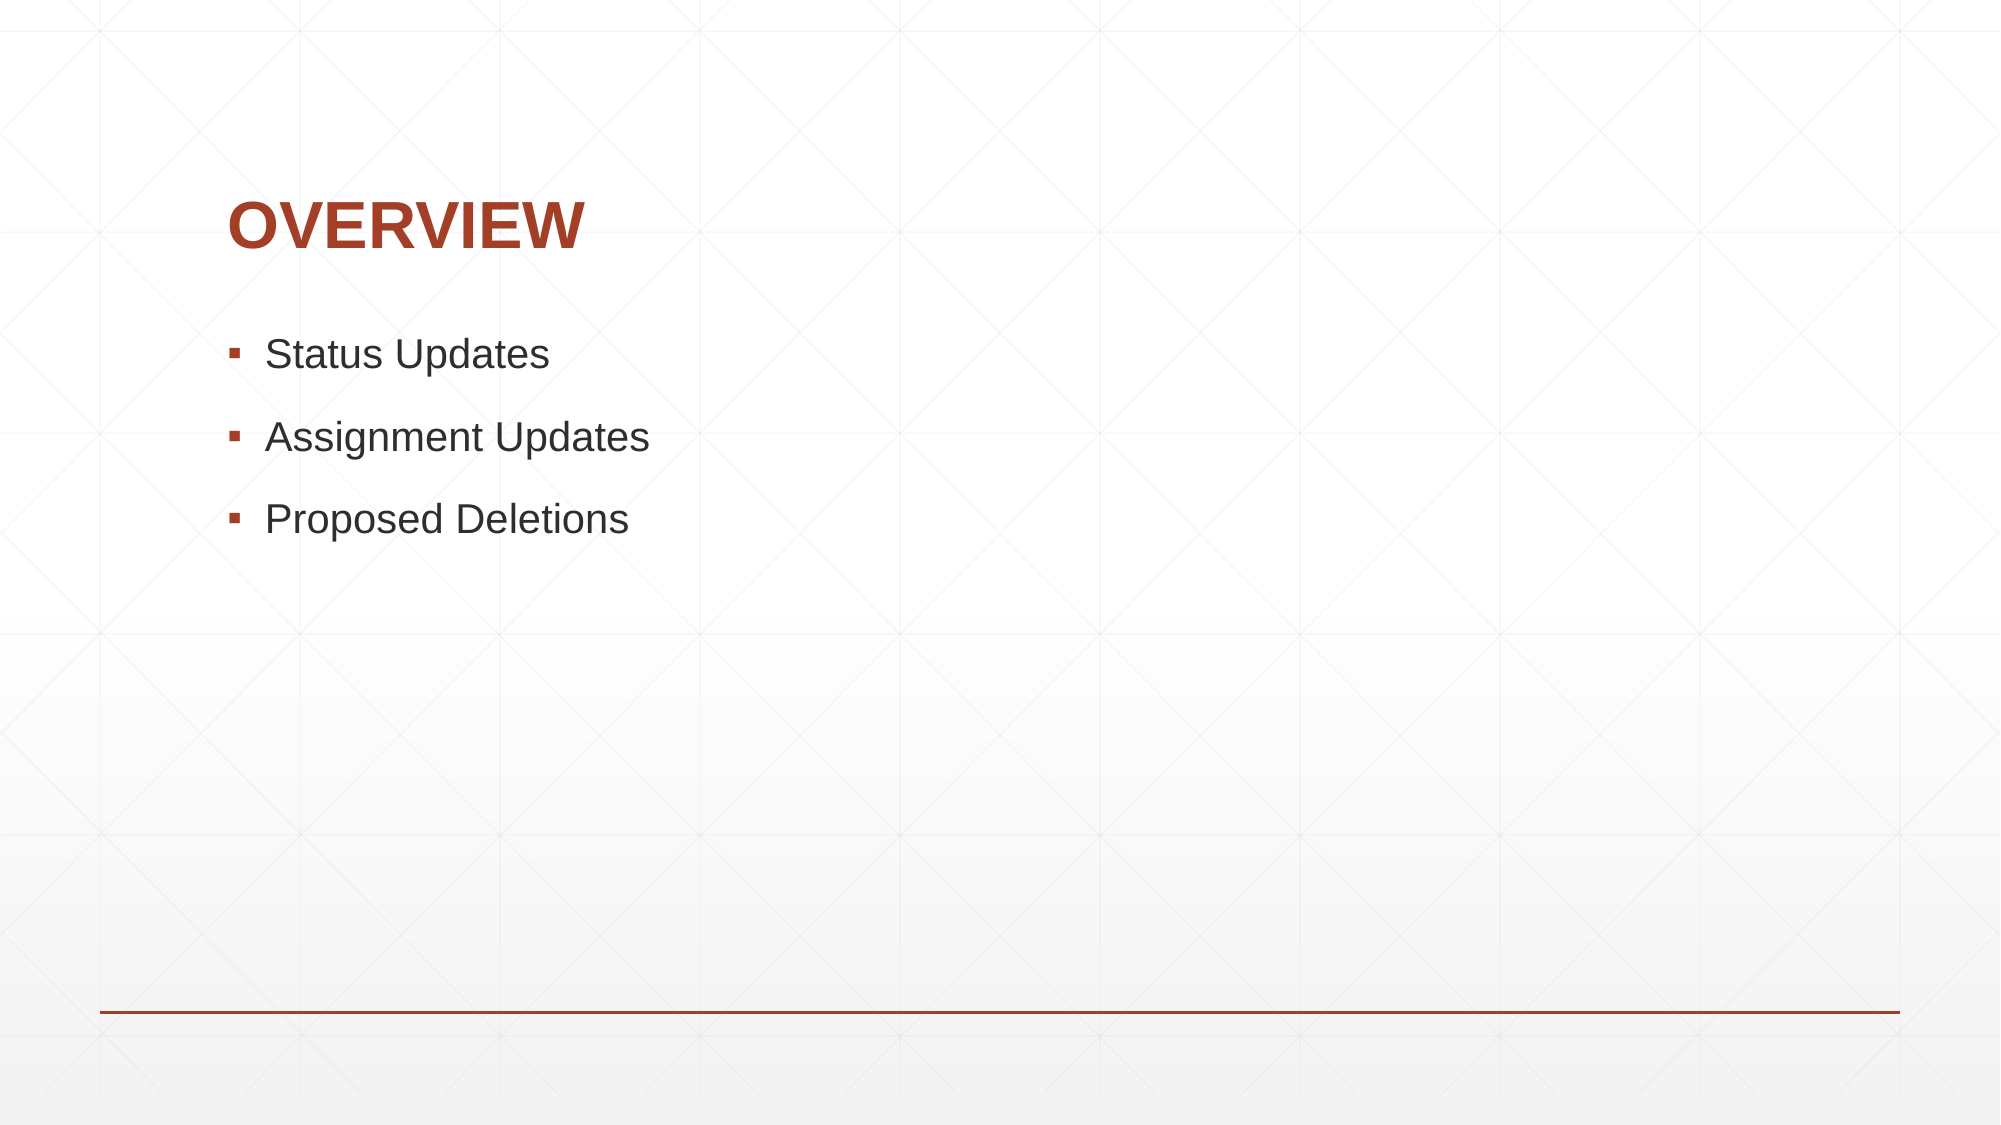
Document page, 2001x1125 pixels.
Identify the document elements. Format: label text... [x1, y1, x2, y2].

title OVERVIEW [212, 82, 1788, 271]
list Status Updates Assignment Updates Proposed Deletions [212, 324, 1788, 950]
